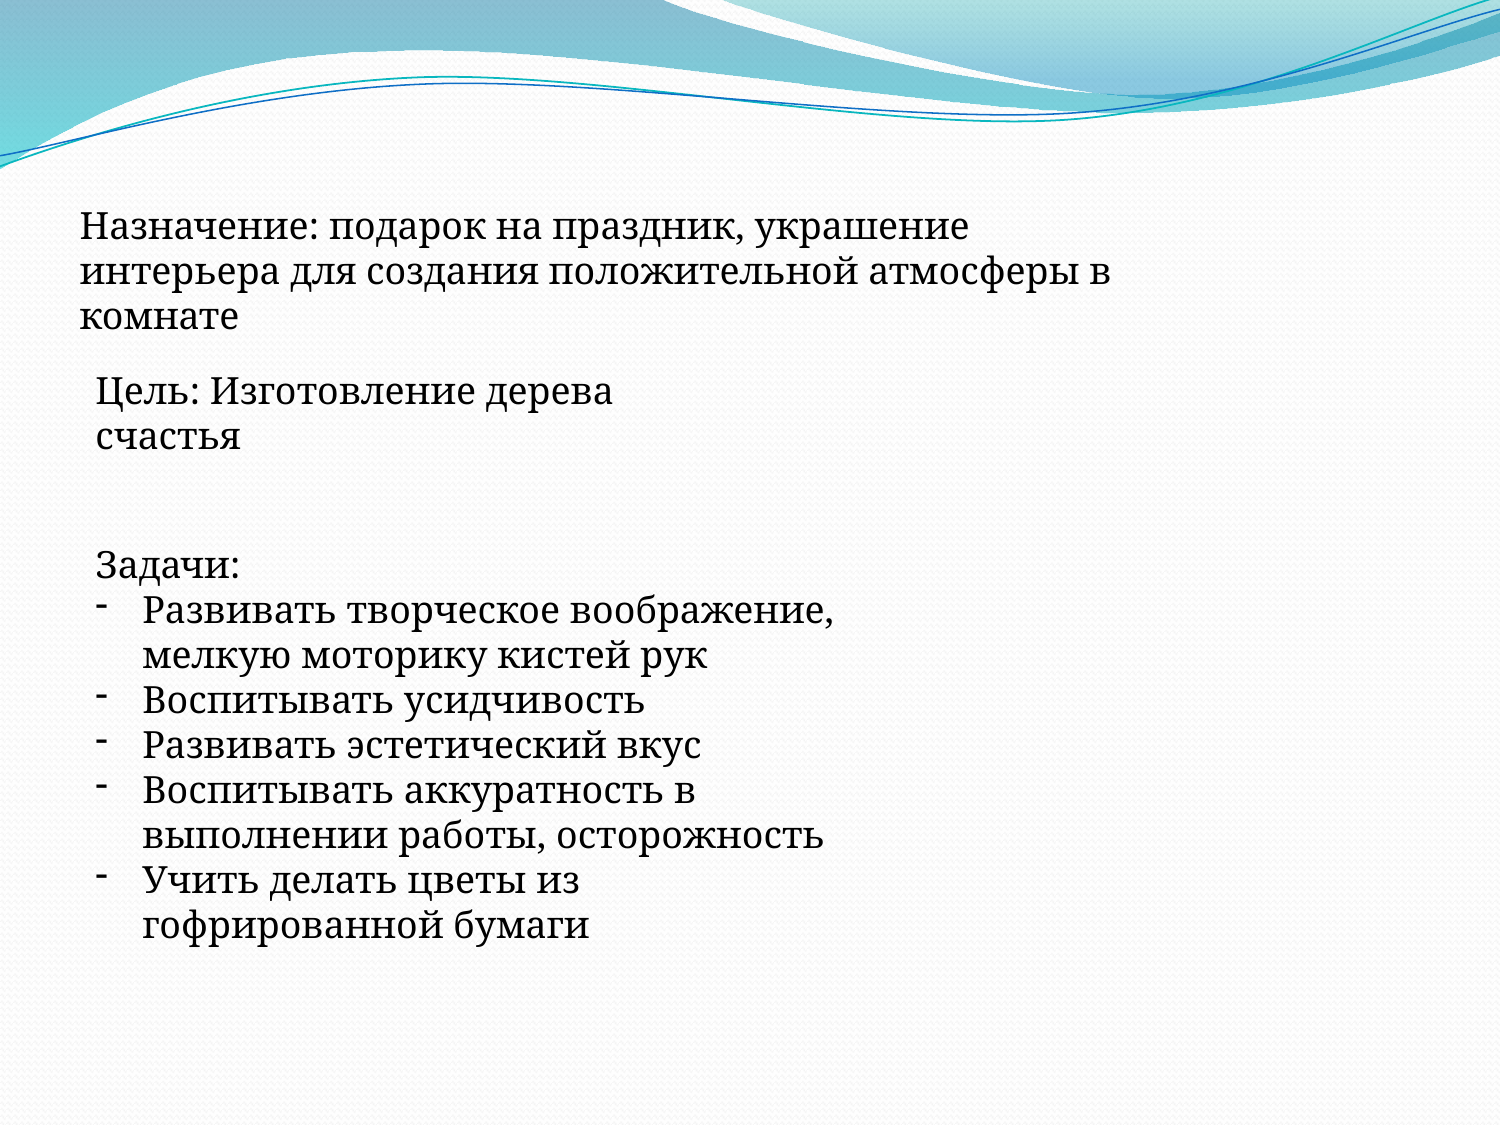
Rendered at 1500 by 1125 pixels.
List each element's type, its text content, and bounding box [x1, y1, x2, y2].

text_box Задачи: Развивать творческое воображение, мелкую моторику кистей рук Воспитывать усидчивость Развивать эстетический вкус Воспитывать аккуратность в выполнении работы, осторожность Учить делать цветы из гофрированной бумаги [80, 533, 883, 954]
text_box Цель: Изготовление дерева счастья [80, 359, 654, 465]
text_box Назначение: подарок на праздник, украшение интерьера для создания положительной атмосферы в комнате [64, 194, 1138, 345]
